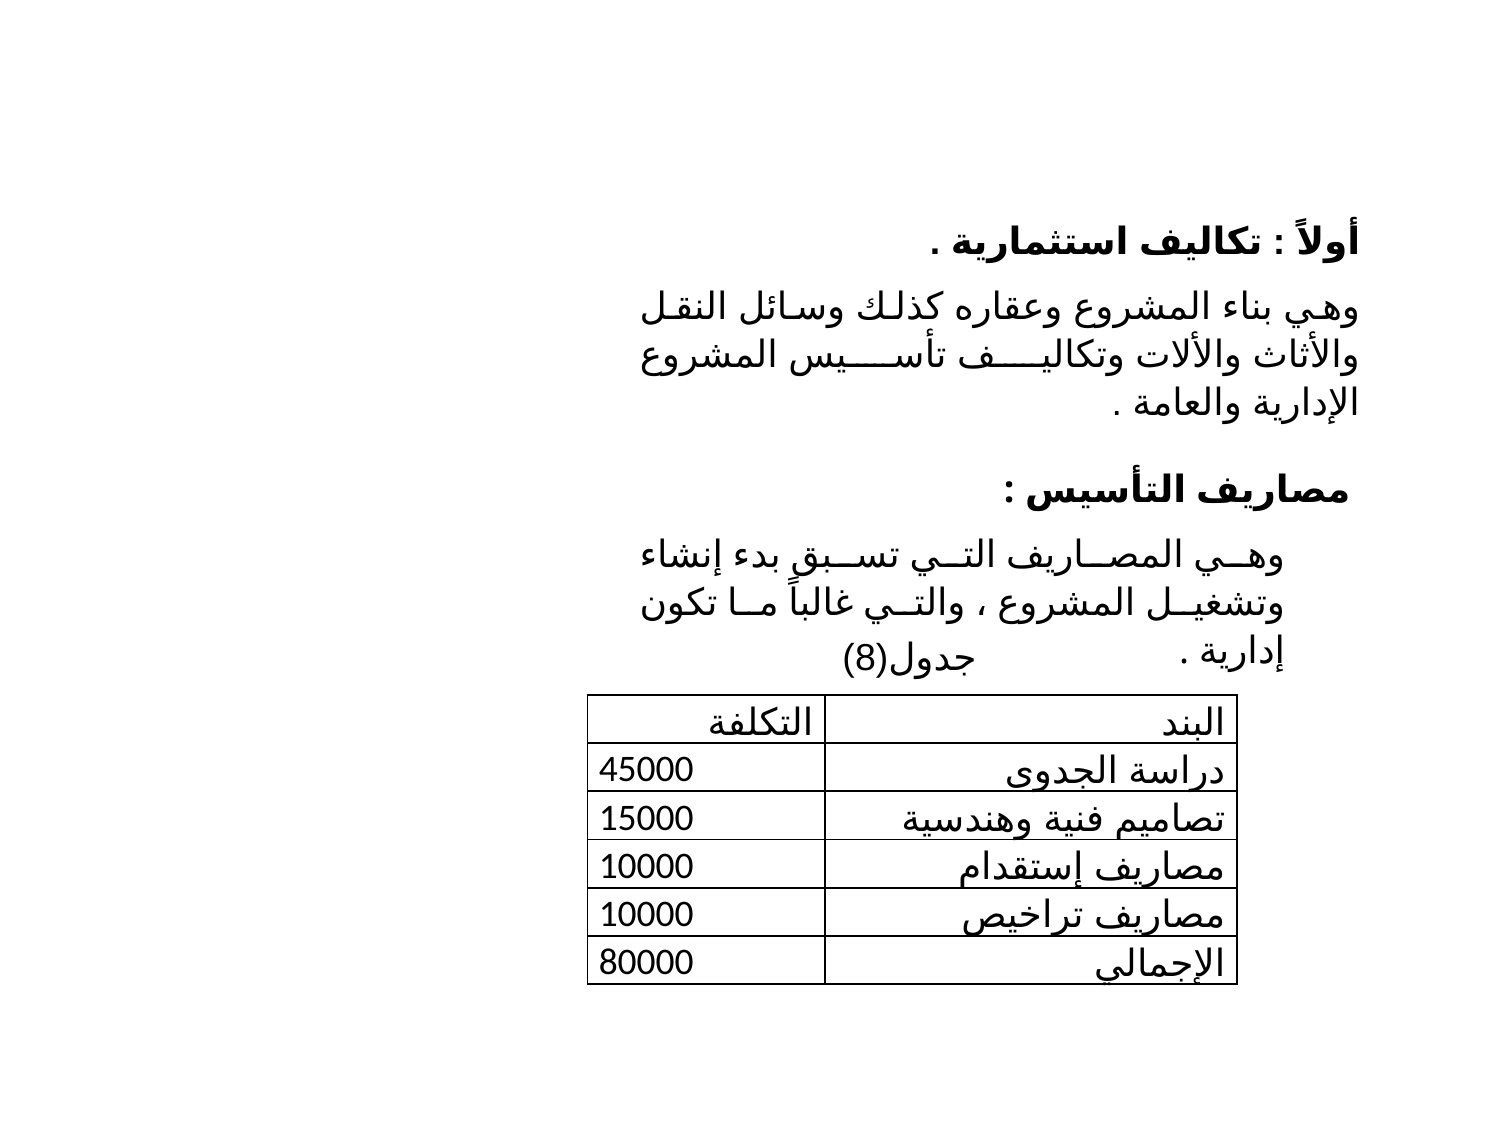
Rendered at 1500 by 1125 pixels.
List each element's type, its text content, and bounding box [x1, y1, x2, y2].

table_cell مصاريف تراخيص [826, 889, 1236, 935]
table_header التكلفة [588, 696, 824, 742]
table_cell 10000 [588, 889, 824, 935]
table_cell 15000 [588, 792, 824, 839]
text_box أولاً : تكاليف استثمارية . وهي بناء المشروع وعقاره كذلك وسائل النقل والأثاث والألات وتكاليف تأسيس المشروع الإدارية والعامة . [624, 162, 1375, 431]
table_cell 80000 [588, 937, 824, 983]
table_cell دراسة الجدوى [826, 744, 1236, 790]
table_cell الإجمالي [826, 937, 1236, 983]
table_cell مصاريف إستقدام [826, 840, 1236, 887]
text_box مصاريف التأسيس : وهي المصاريف التي تسبق بدء إنشاء وتشغيل المشروع ، والتي غالباً ما تكون إدارية . [624, 454, 1375, 679]
table_cell 10000 [588, 840, 824, 887]
table_header البند [826, 696, 1236, 742]
table_cell 45000 [588, 744, 824, 790]
table_cell تصاميم فنية وهندسية [826, 792, 1236, 839]
text_box جدول(8) [827, 625, 992, 686]
